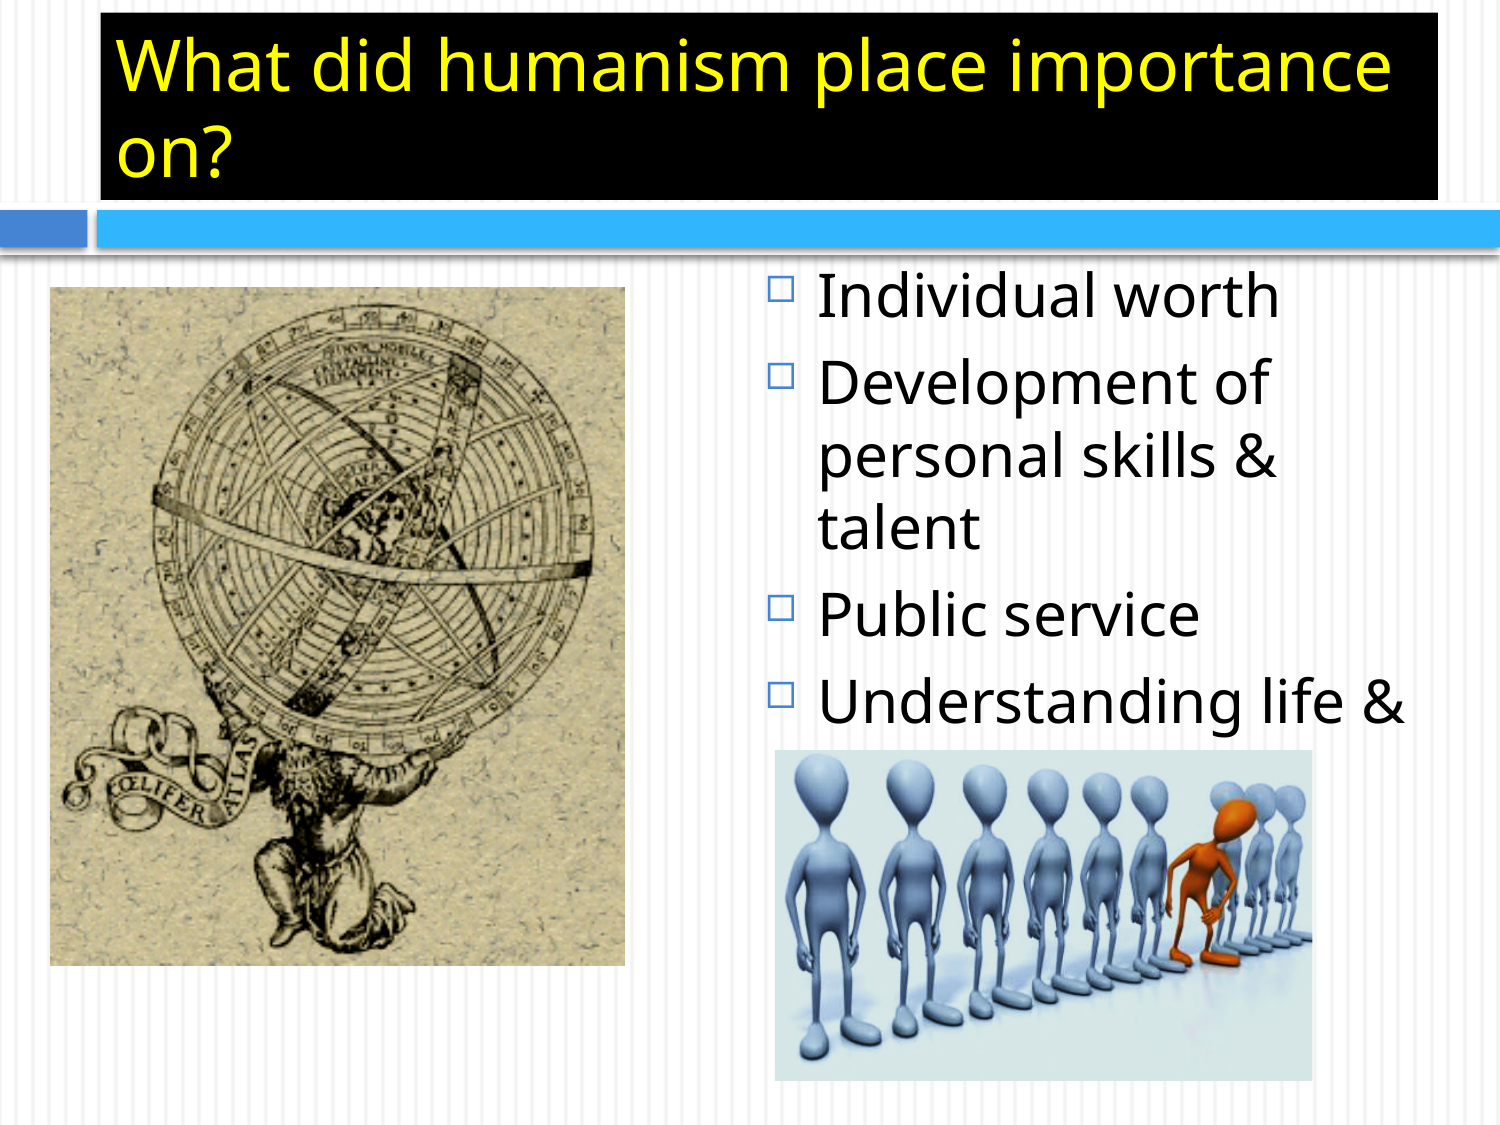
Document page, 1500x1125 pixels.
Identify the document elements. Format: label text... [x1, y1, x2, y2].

title What did humanism place importance on? [100, 12, 1438, 200]
picture [774, 749, 1313, 1086]
picture [49, 287, 626, 967]
list Individual worth Development of personal skills & talent Public service Understanding life & the world [750, 249, 1466, 1038]
